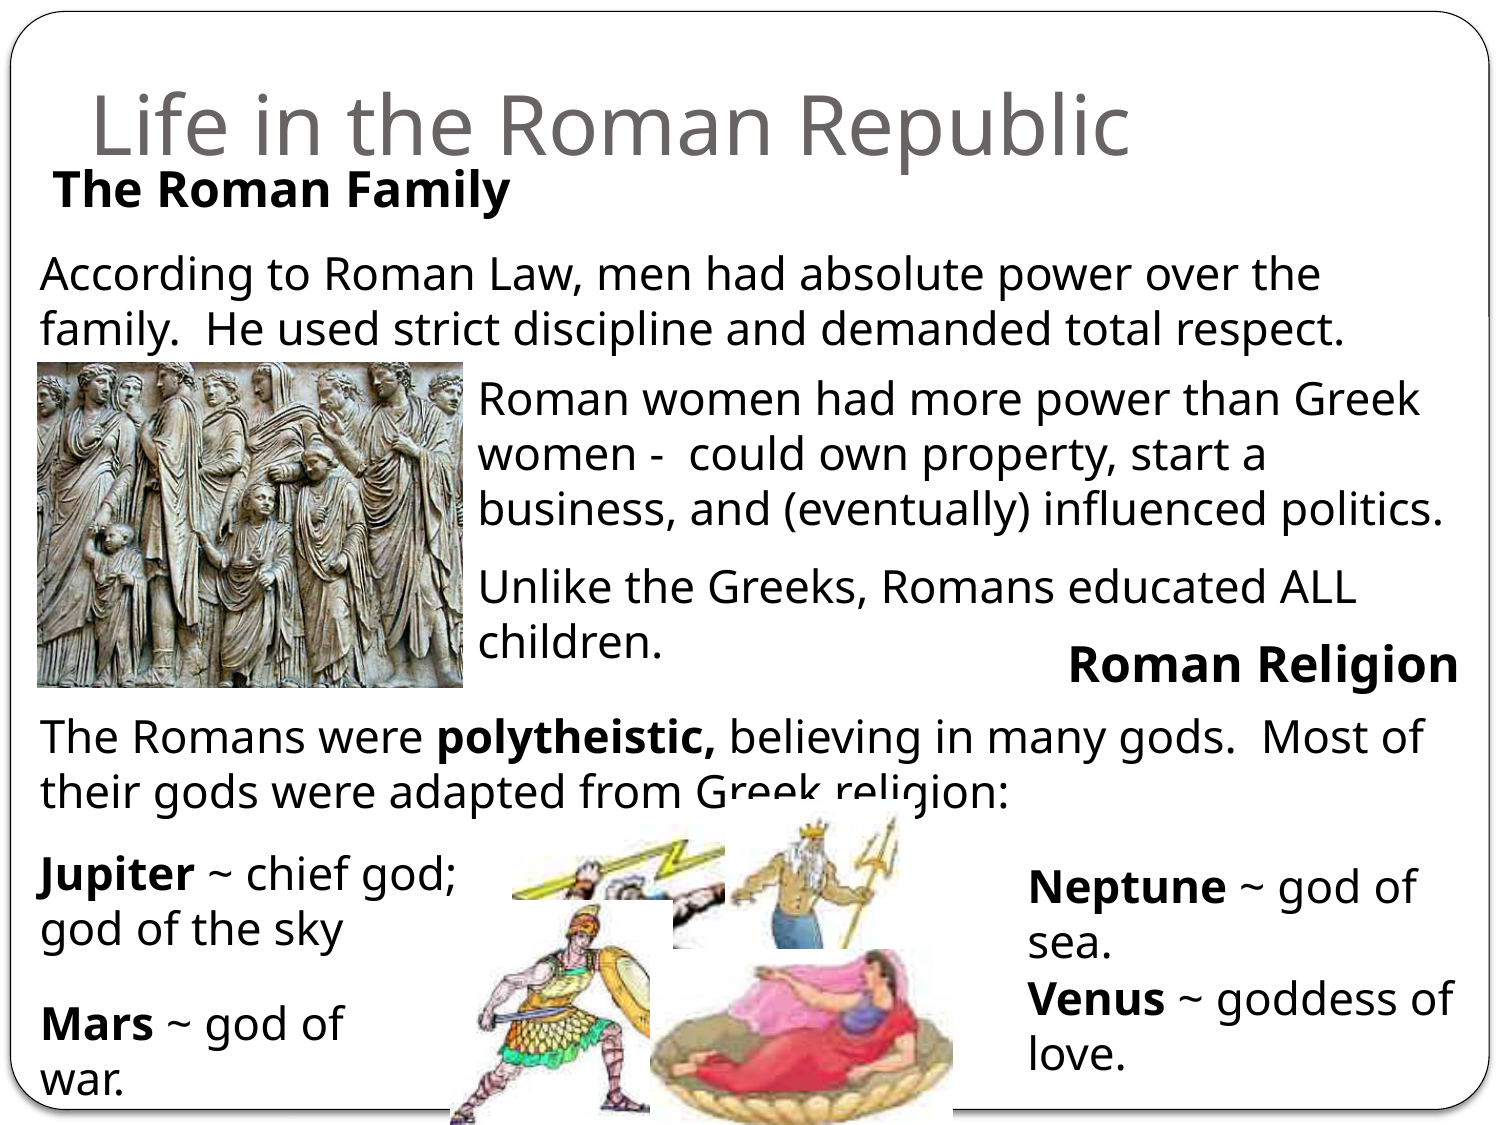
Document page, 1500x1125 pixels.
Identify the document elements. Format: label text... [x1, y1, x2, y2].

title Life in the Roman Republic [75, 0, 1425, 188]
picture [449, 799, 954, 1125]
text_box Roman Religion [987, 624, 1475, 699]
text_box Mars ~ god of war. [24, 987, 425, 1113]
text_box Roman women had more power than Greek women - could own property, start a business, and (eventually) influenced politics. [466, 362, 1463, 549]
text_box According to Roman Law, men had absolute power over the family. He used strict discipline and demanded total respect. [24, 237, 1438, 363]
text_box Neptune ~ god of sea. [1012, 849, 1475, 962]
text_box Venus ~ goddess of love. [1012, 962, 1500, 1088]
picture [37, 362, 463, 689]
text_box Unlike the Greeks, Romans educated ALL children. [470, 549, 1463, 675]
text_box The Romans were polytheistic, believing in many gods. Most of their gods were adapted from Greek religion: [24, 699, 1475, 825]
text_box The Roman Family [37, 149, 650, 225]
text_box Jupiter ~ chief god; god of the sky [24, 837, 506, 963]
